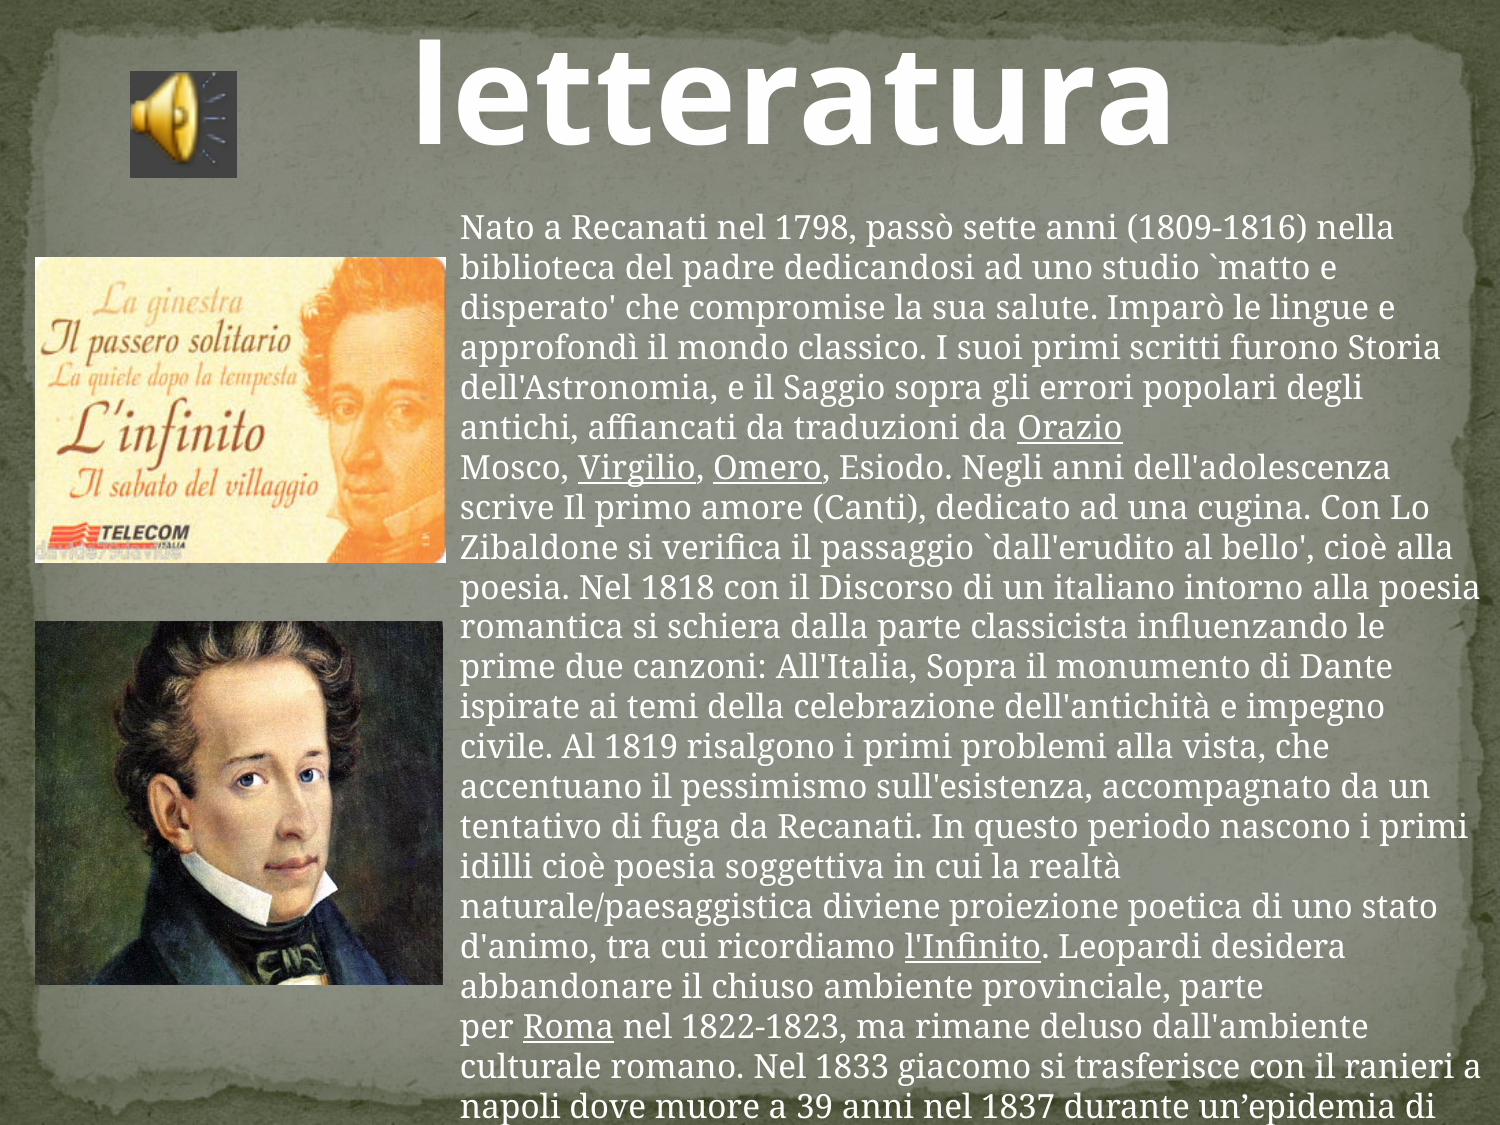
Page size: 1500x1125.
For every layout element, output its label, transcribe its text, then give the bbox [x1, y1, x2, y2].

text_box letteratura [394, 0, 1195, 180]
picture [35, 257, 446, 563]
picture [129, 71, 237, 178]
picture [35, 621, 443, 985]
text_box Nato a Recanati nel 1798, passò sette anni (1809-1816) nella biblioteca del padre dedicandosi ad uno studio `matto e disperato' che compromise la sua salute. Imparò le lingue e approfondì il mondo classico. I suoi primi scritti furono Storia dell'Astronomia, e il Saggio sopra gli errori popolari degli antichi, affiancati da traduzioni da Orazio Mosco, Virgilio, Omero, Esiodo. Negli anni dell'adolescenza scrive Il primo amore (Canti), dedicato ad una cugina. Con Lo Zibaldone si verifica il passaggio `dall'erudito al bello', cioè alla poesia. Nel 1818 con il Discorso di un italiano intorno alla poesia romantica si schiera dalla parte classicista influenzando le prime due canzoni: All'Italia, Sopra il monumento di Dante ispirate ai temi della celebrazione dell'antichità e impegno civile. Al 1819 risalgono i primi problemi alla vista, che accentuano il pessimismo sull'esistenza, accompagnato da un tentativo di fuga da Recanati. In questo periodo nascono i primi idilli cioè poesia soggettiva in cui la realtà naturale/paesaggistica diviene proiezione poetica di uno stato d'animo, tra cui ricordiamo l'Infinito. Leopardi desidera abbandonare il chiuso ambiente provinciale, parte per Roma nel 1822-1823, ma rimane deluso dall'ambiente culturale romano. Nel 1833 giacomo si trasferisce con il ranieri a napoli dove muore a 39 anni nel 1837 durante un’epidemia di colera : il ranieri a stento riesce a sottrarne il corpo alla fossa comune . [445, 199, 1500, 1125]
